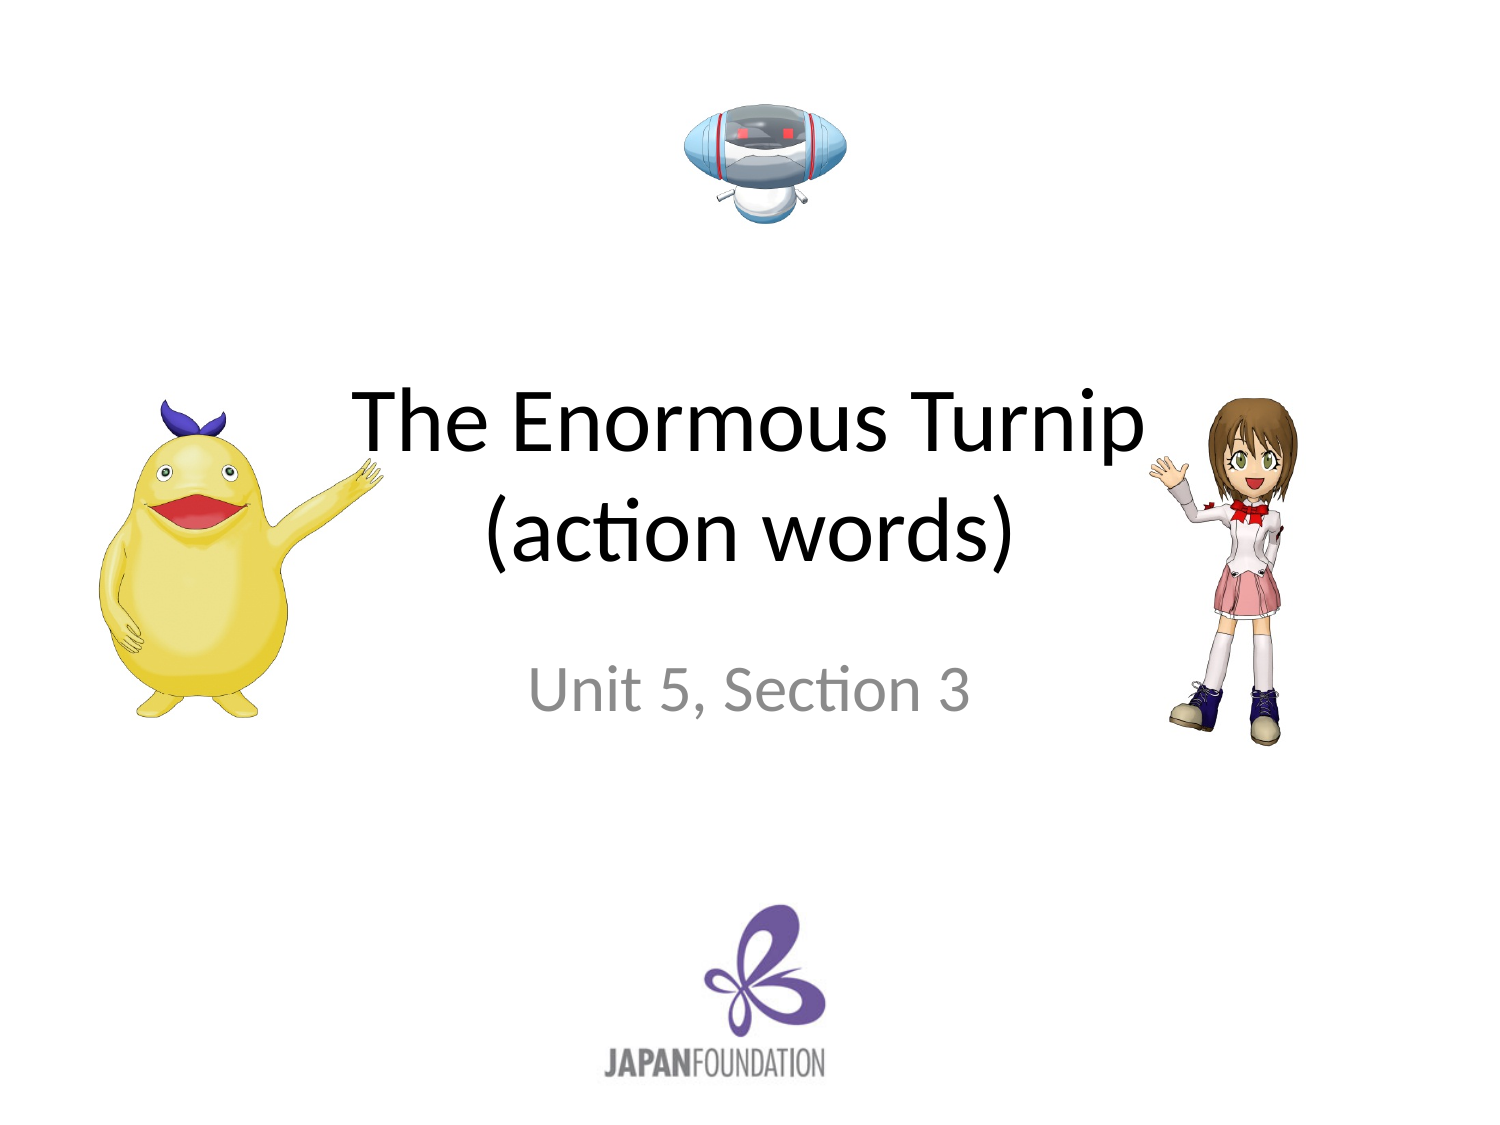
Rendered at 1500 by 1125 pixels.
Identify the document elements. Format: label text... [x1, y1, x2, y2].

picture [631, 63, 897, 241]
subtitle Unit 5, Section 3 [225, 637, 1275, 925]
picture [0, 380, 464, 733]
picture [944, 361, 1500, 752]
picture [596, 893, 836, 1090]
title The Enormous Turnip (action words) [112, 349, 1388, 591]
